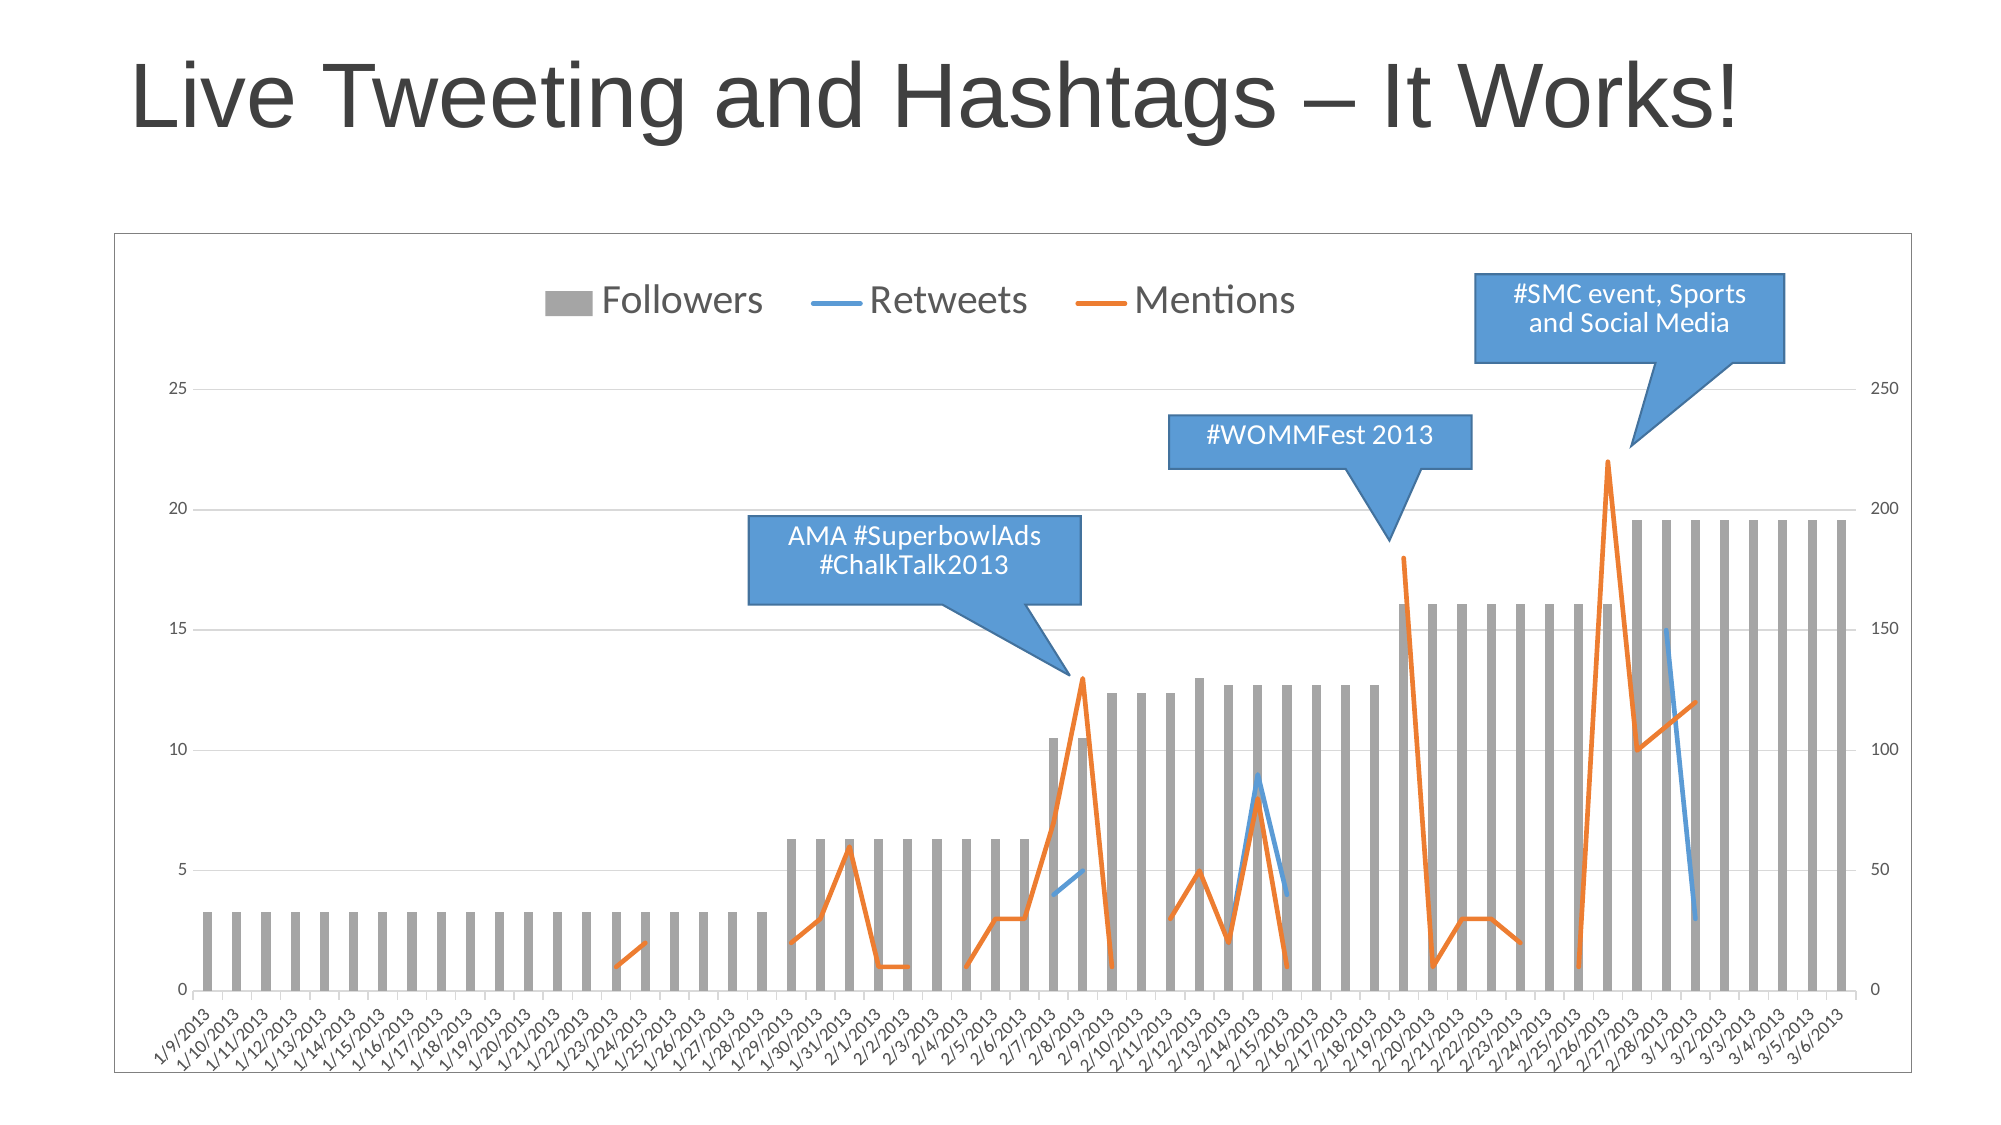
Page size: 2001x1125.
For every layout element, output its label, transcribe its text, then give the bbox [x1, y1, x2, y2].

chart [114, 233, 1912, 1077]
title Live Tweeting and Hashtags – It Works! [114, 40, 1863, 233]
